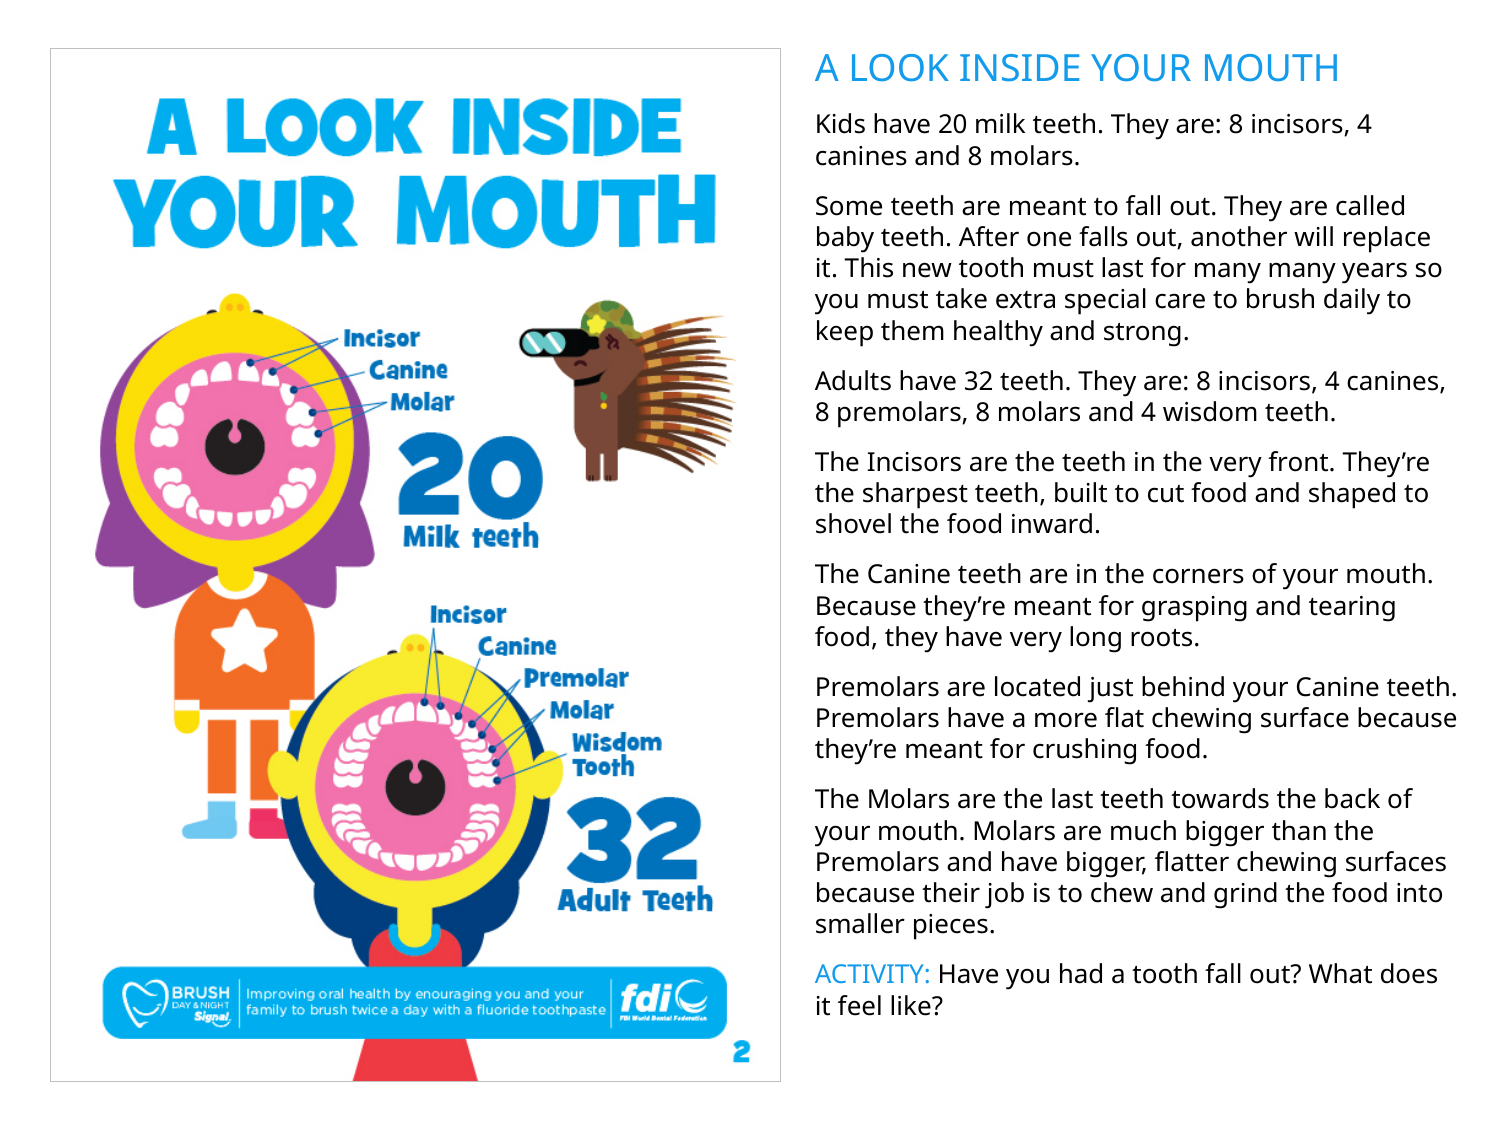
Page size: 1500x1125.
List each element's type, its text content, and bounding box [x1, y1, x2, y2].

text_box A LOOK INSIDE YOUR MOUTH Kids have 20 milk teeth. They are: 8 incisors, 4 canines and 8 molars. Some teeth are meant to fall out. They are called baby teeth. After one falls out, another will replace it. This new tooth must last for many many years so you must take extra special care to brush daily to keep them healthy and strong. Adults have 32 teeth. They are: 8 incisors, 4 canines, 8 premolars, 8 molars and 4 wisdom teeth. The Incisors are the teeth in the very front. They’re the sharpest teeth, built to cut food and shaped to shovel the food inward. The Canine teeth are in the corners of your mouth. Because they’re meant for grasping and tearing food, they have very long roots. Premolars are located just behind your Canine teeth. Premolars have a more flat chewing surface because they’re meant for crushing food. The Molars are the last teeth towards the back of your mouth. Molars are much bigger than the Premolars and have bigger, flatter chewing surfaces because their job is to chew and grind the food into smaller pieces. ACTIVITY: Have you had a tooth fall out? What does it feel like? [799, 36, 1475, 1028]
picture [49, 47, 781, 1082]
